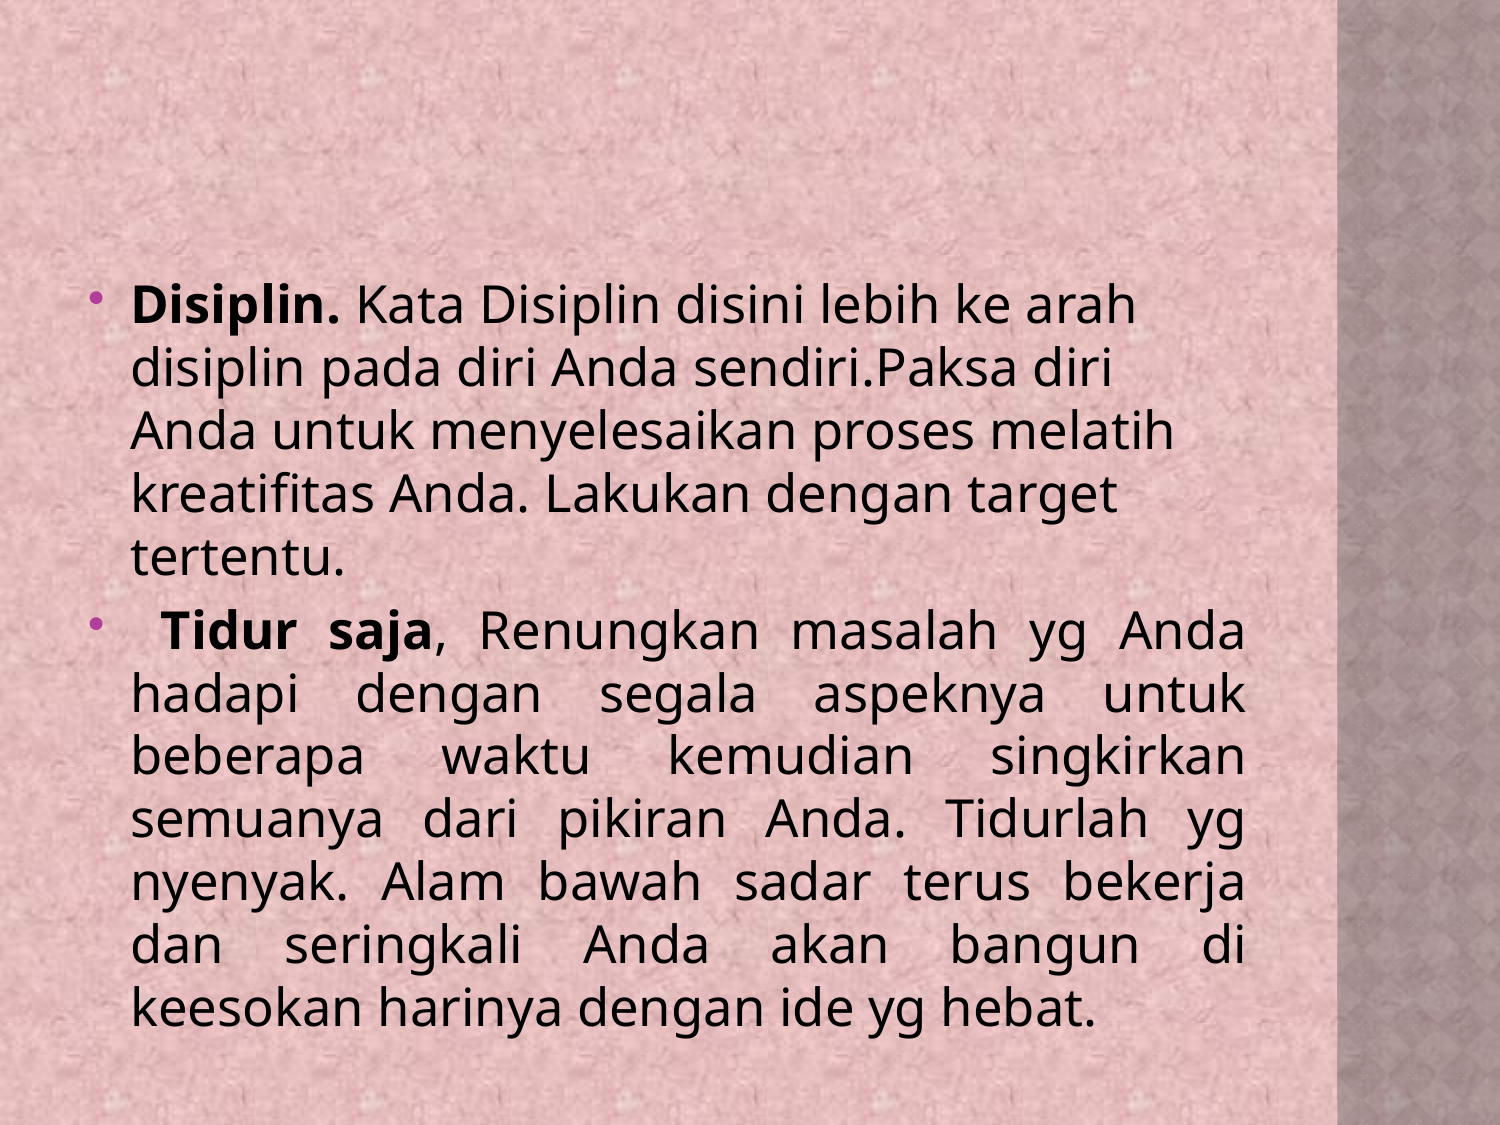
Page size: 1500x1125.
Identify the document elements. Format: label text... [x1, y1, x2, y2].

list Disiplin. Kata Disiplin disini lebih ke arah disiplin pada diri Anda sendiri.Paksa diri Anda untuk menyelesaikan proses melatih kreatifitas Anda. Lakukan dengan target tertentu. Tidur saja, Renungkan masalah yg Anda hadapi dengan segala aspeknya untuk beberapa waktu kemudian singkirkan semuanya dari pikiran Anda. Tidurlah yg nyenyak. Alam bawah sadar terus bekerja dan seringkali Anda akan bangun di keesokan harinya dengan ide yg hebat. [75, 264, 1263, 1059]
picture [0, 0, 1500, 1125]
